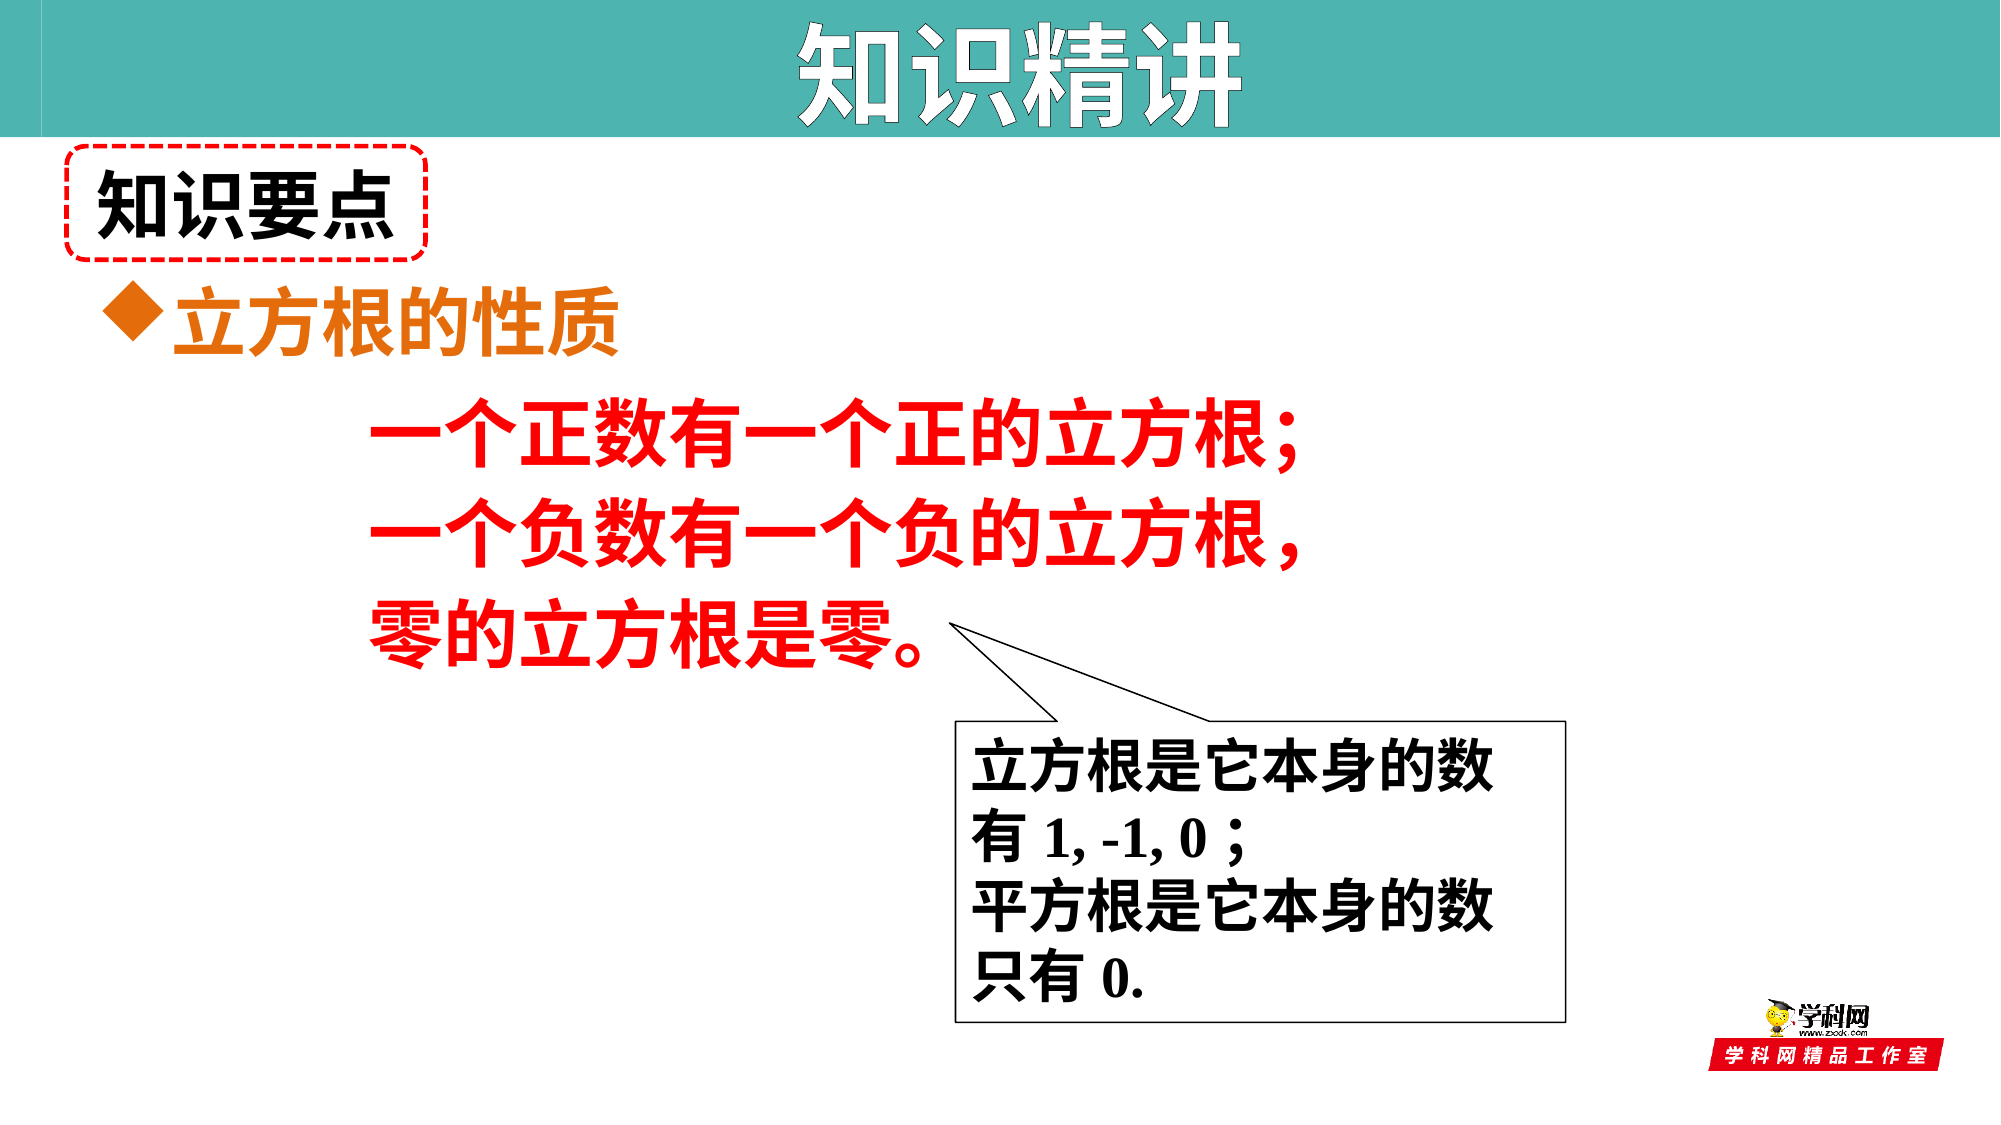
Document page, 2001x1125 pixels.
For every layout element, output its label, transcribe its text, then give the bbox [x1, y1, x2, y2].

text_box 立方根是它本身的数有1, -1, 0； 平方根是它本身的数 只有0. [949, 622, 1566, 1023]
picture [1708, 1038, 1944, 1071]
text_box 知识要点 [66, 149, 426, 260]
picture [1766, 999, 1869, 1037]
text_box 一个负数有一个负的立方根， [353, 479, 1359, 585]
text_box 零的立方根是零。 [353, 579, 984, 685]
text_box 立方根的性质 [82, 268, 650, 374]
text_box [0, 0, 2000, 138]
text_box 一个正数有一个正的立方根； [353, 379, 1359, 479]
